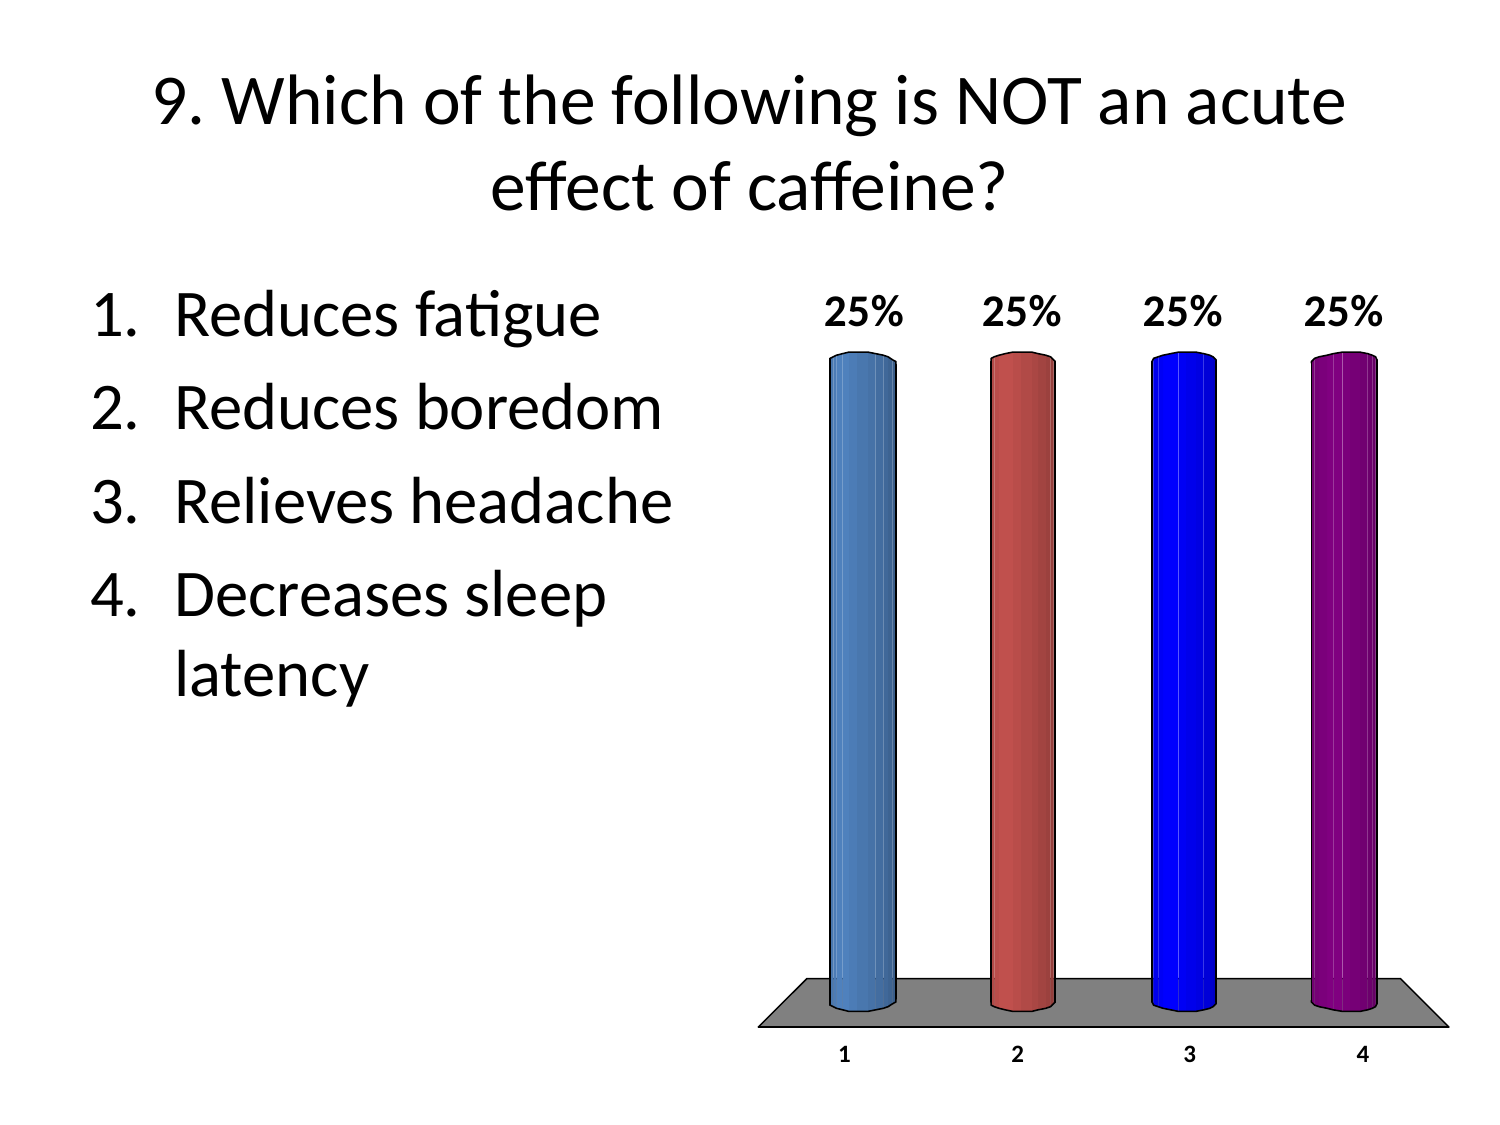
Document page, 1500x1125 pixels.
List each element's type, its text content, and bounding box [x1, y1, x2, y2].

title 9. Which of the following is NOT an acute effect of caffeine? [75, 45, 1425, 233]
list Reduces fatigue Reduces boredom Relieves headache Decreases sleep latency [75, 262, 750, 1005]
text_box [739, 270, 1490, 1115]
